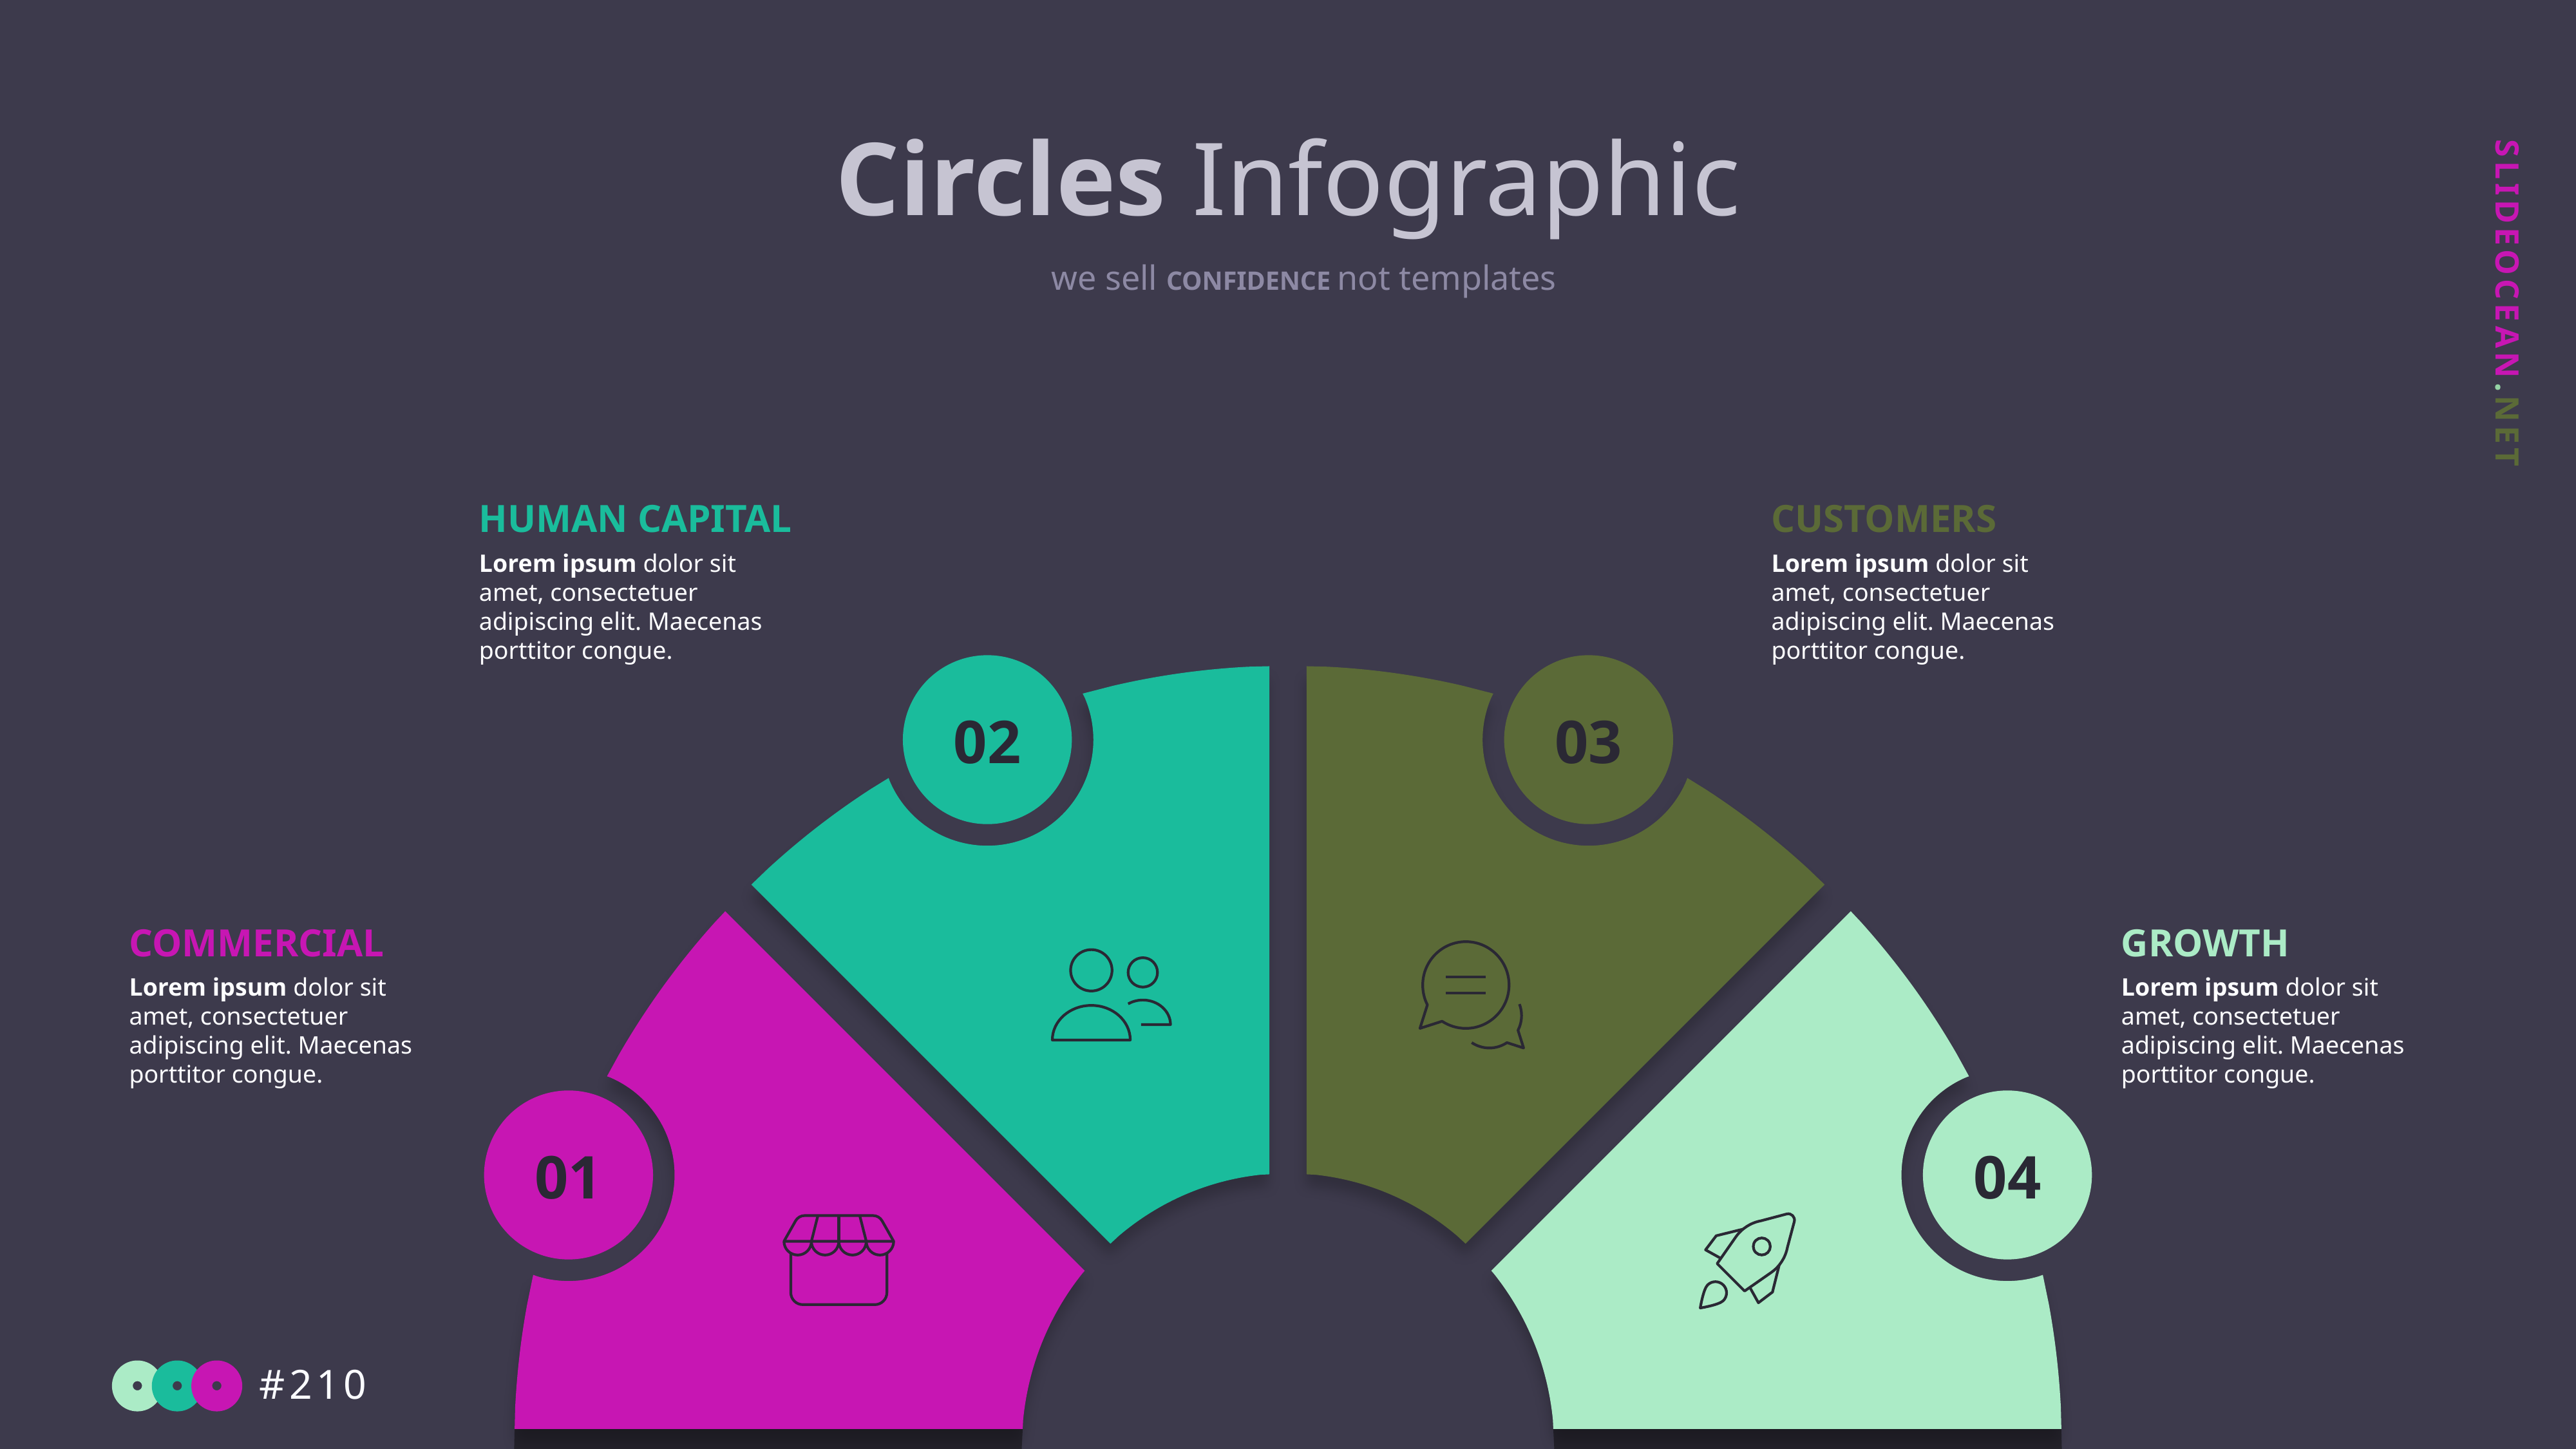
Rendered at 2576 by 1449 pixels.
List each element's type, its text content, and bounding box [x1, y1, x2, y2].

text_box [1490, 909, 2063, 1428]
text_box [2111, 913, 2457, 1065]
text_box [1128, 958, 1158, 987]
text_box 03 [1503, 654, 1674, 826]
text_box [469, 489, 815, 641]
text_box 04 [1922, 1089, 2093, 1261]
text_box 02 [902, 654, 1073, 826]
text_box 01 [483, 1089, 654, 1261]
text_box [784, 1215, 894, 1305]
text_box Circles Infographic [826, 110, 1750, 241]
text_box [1305, 665, 1826, 1245]
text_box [513, 1428, 2063, 1449]
text_box [1705, 1213, 1795, 1303]
text_box we sell CONFIDENCE not templates [1041, 251, 1566, 301]
text_box [1052, 1005, 1131, 1040]
text_box [1419, 942, 1510, 1028]
text_box [1128, 999, 1171, 1025]
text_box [1761, 489, 2107, 641]
text_box [750, 665, 1271, 1245]
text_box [119, 913, 465, 1065]
text_box #210 [259, 1359, 402, 1408]
text_box [1700, 1282, 1727, 1309]
text_box [1070, 949, 1112, 991]
text_box [1472, 1004, 1524, 1048]
text_box [513, 909, 1086, 1428]
